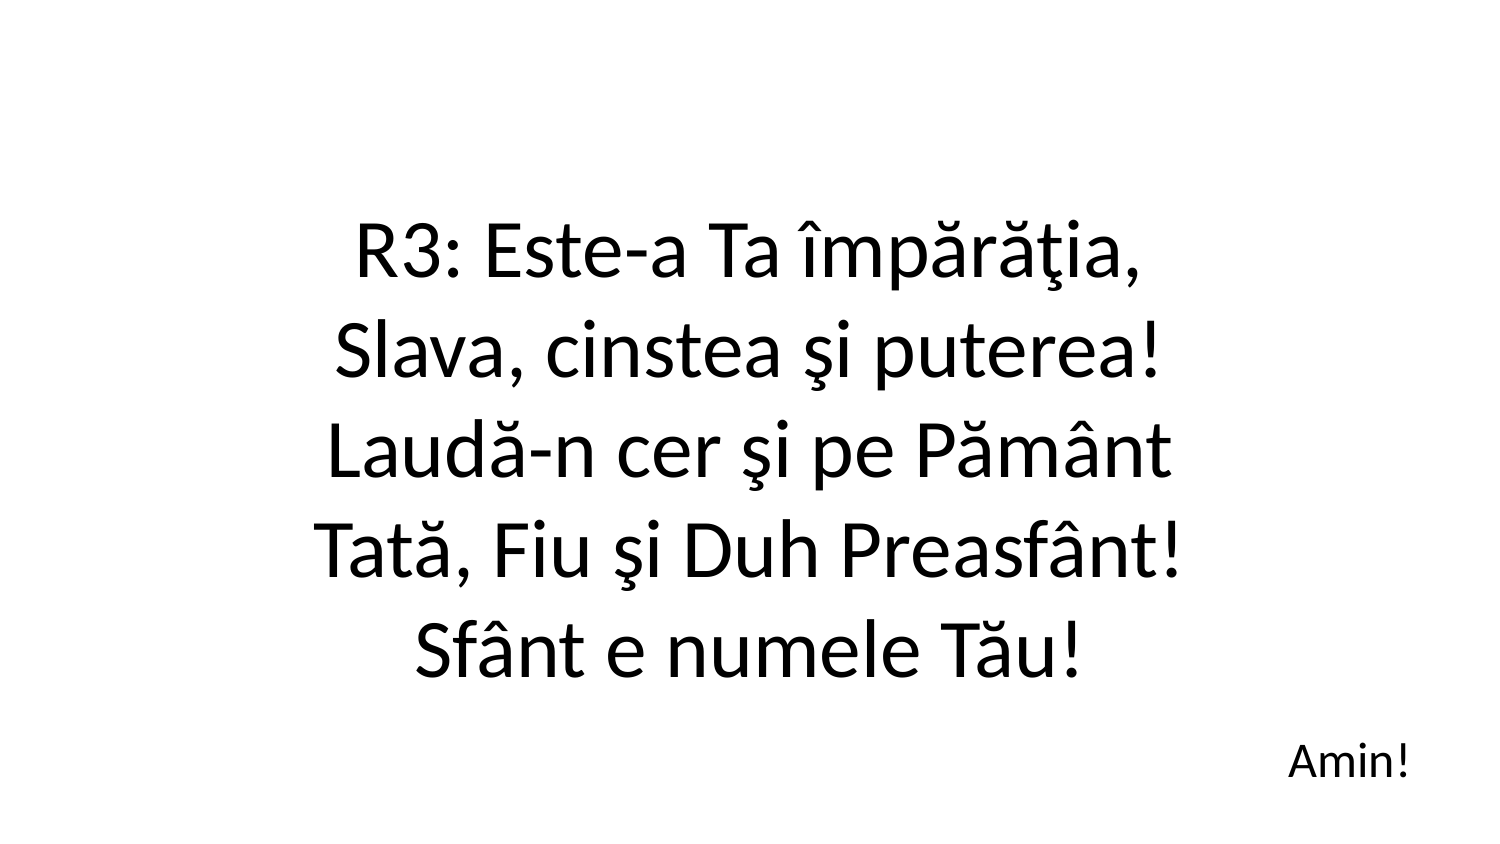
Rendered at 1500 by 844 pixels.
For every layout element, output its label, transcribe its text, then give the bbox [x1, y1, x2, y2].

text_box R3: Este-a Ta împărăţia, Slava, cinstea şi puterea! Laudă-n cer şi pe Pământ Tată, Fiu şi Duh Preasfânt! Sfânt e numele Tău! [298, 142, 1202, 702]
text_box Amin! [1273, 674, 1427, 795]
